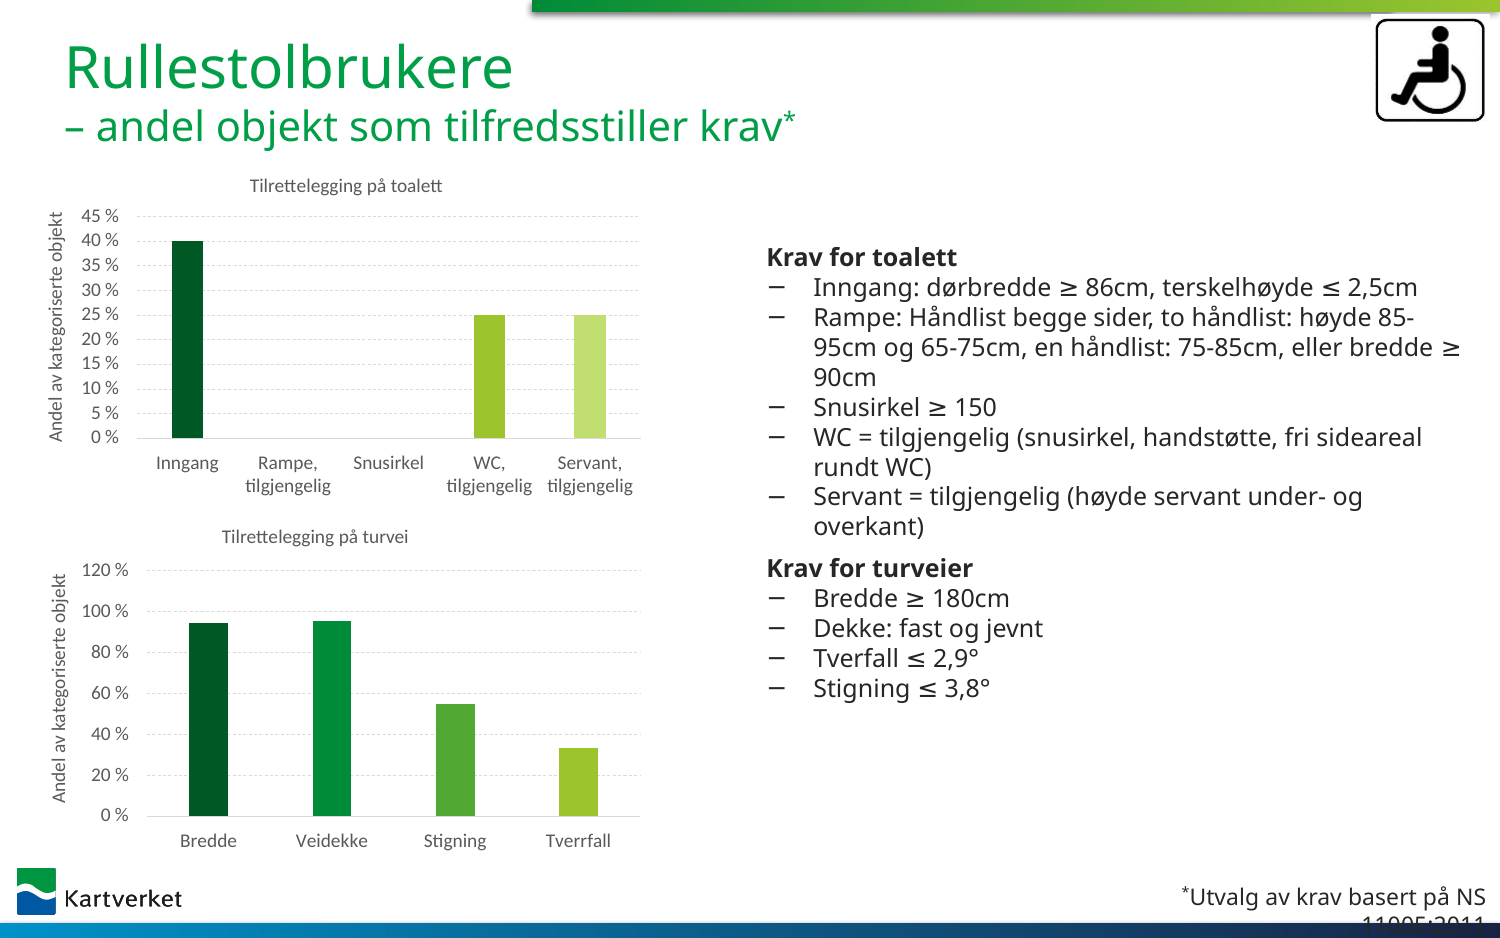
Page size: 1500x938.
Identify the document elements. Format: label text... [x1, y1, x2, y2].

picture [41, 520, 652, 859]
text_box Krav for turveier Bredde ≥ 180cm Dekke: fast og jevnt Tverfall ≤ 2,9° Stigning ≤ 3,8° [751, 545, 1483, 710]
picture [41, 166, 652, 505]
text_box Krav for toalett Inngang: dørbredde ≥ 86cm, terskelhøyde ≤ 2,5cm Rampe: Håndlist begge sider, to håndlist: høyde 85-95cm og 65-75cm, en håndlist: 75-85cm, eller bredde ≥ 90cm Snusirkel ≥ 150 WC = tilgjengelig (snusirkel, handstøtte, fri sideareal rundt WC) Servant = tilgjengelig (høyde servant under- og overkant) [751, 234, 1483, 545]
text_box Rullestolbrukere – andel objekt som tilfredsstiller krav* [49, 14, 1431, 158]
text_box *Utvalg av krav basert på NS 11005:2011 [1068, 873, 1500, 938]
picture [1371, 13, 1491, 127]
